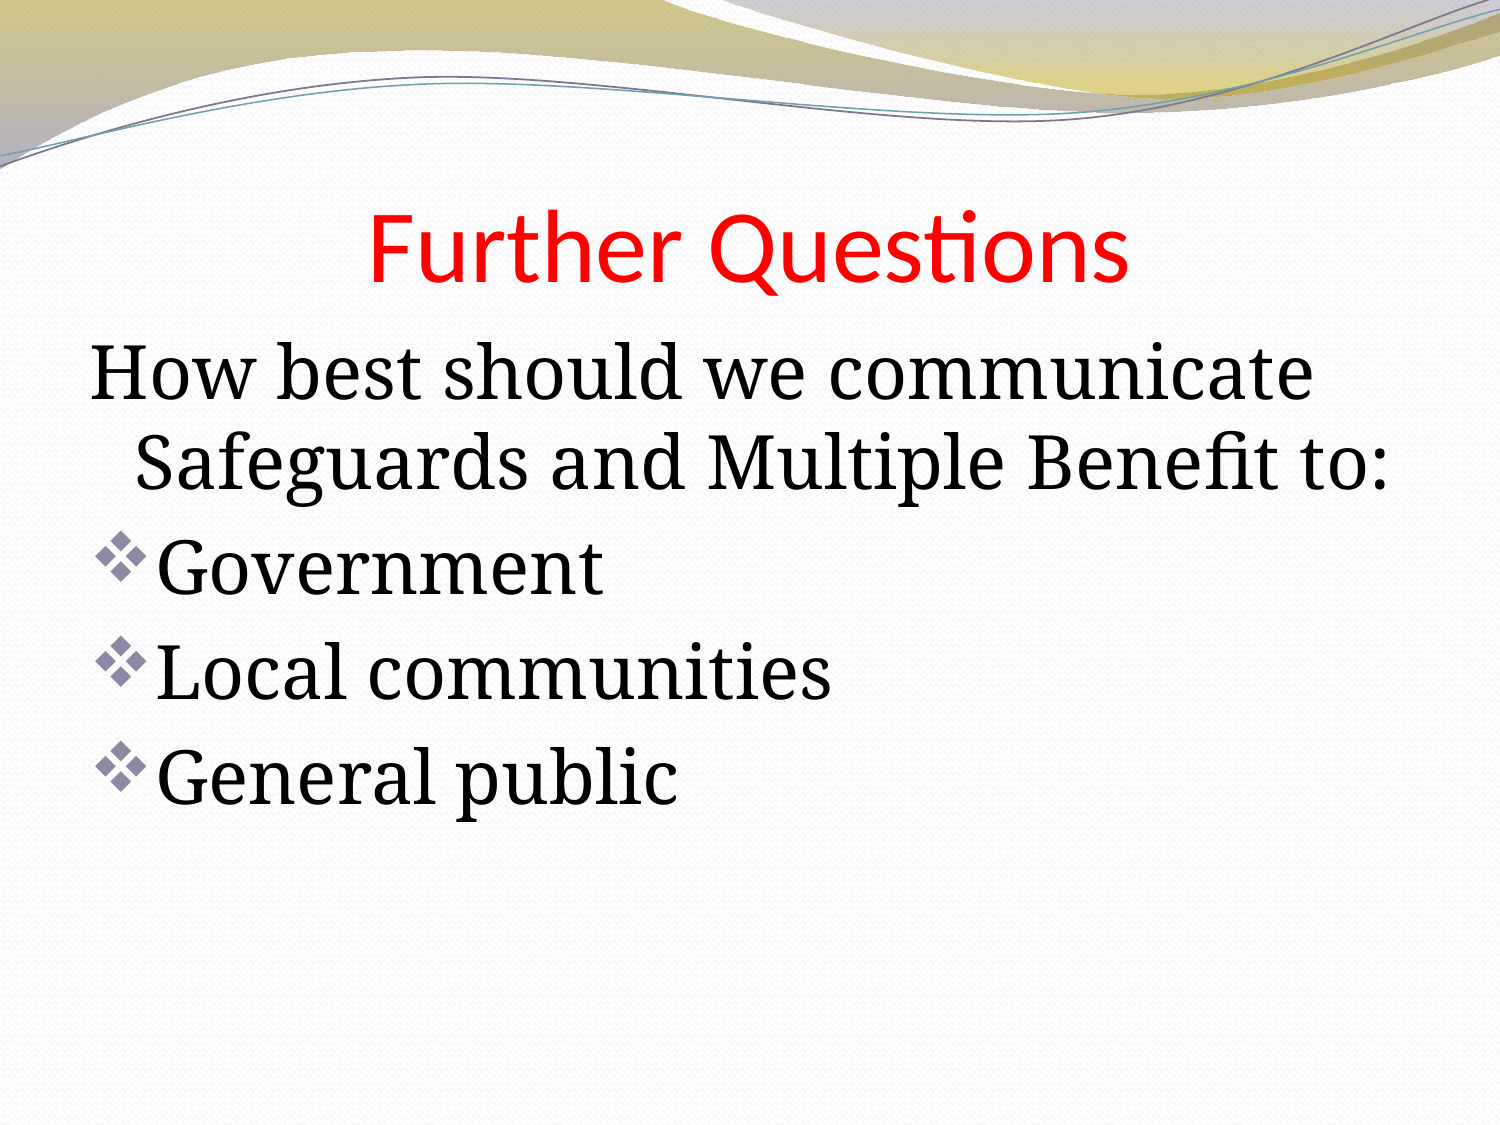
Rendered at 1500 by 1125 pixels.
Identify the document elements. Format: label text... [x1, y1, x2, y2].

list How best should we communicate Safeguards and Multiple Benefit to: Government Local communities General public [75, 317, 1425, 1038]
title Further Questions [75, 115, 1425, 303]
